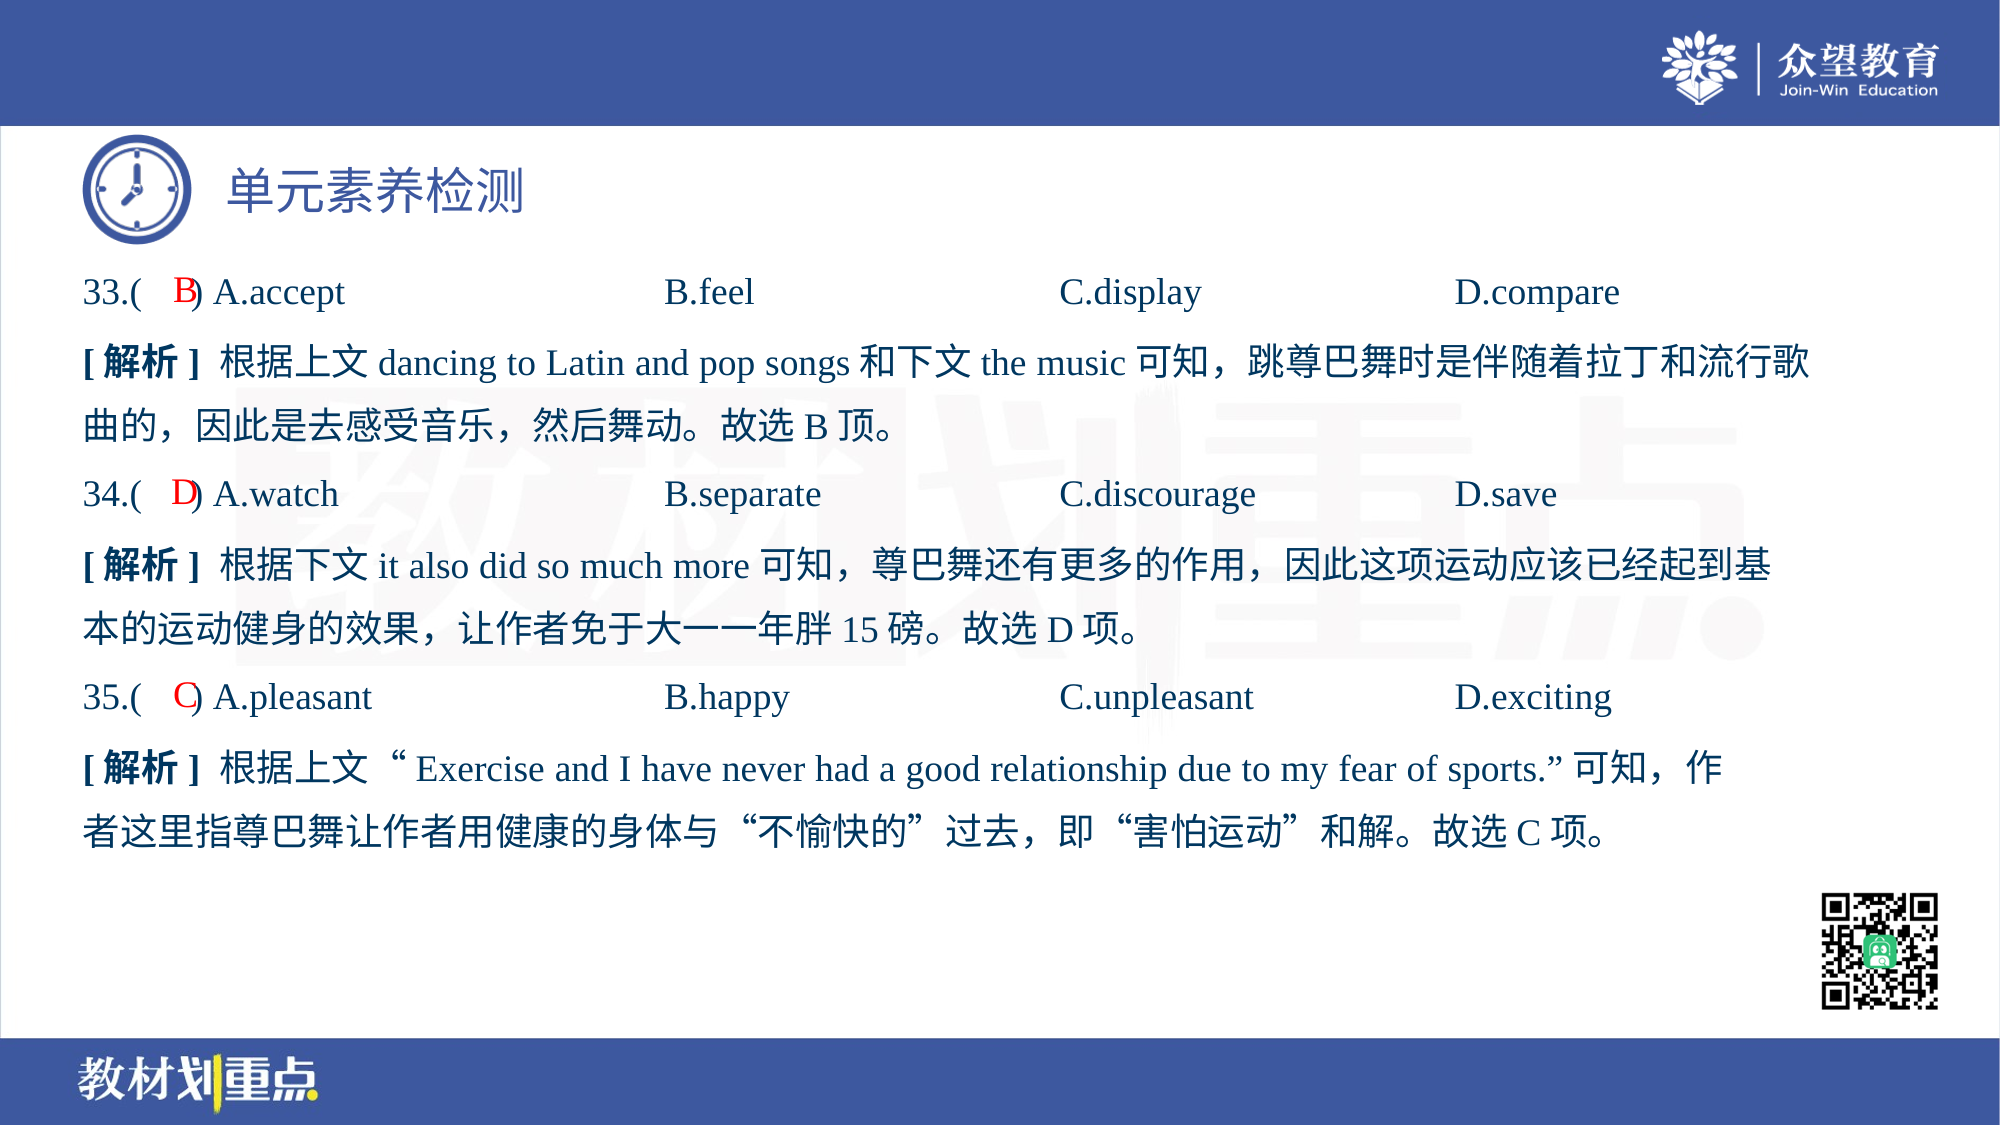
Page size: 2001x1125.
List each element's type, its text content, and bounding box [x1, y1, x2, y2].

text_box [解析] 根据上文“Exercise and I have never had a good relationship due to my fear of sports.”可知，作 者这里指尊巴舞让作者用健康的身体与“不愉快的”过去，即“害怕运动”和解。故选C项。 [82, 720, 1817, 847]
text_box C [159, 650, 212, 709]
text_box B [159, 245, 212, 304]
picture [0, 0, 2000, 1125]
text_box [解析] 根据下文it also did so much more可知，尊巴舞还有更多的作用，因此这项运动应该已经起到基 本的运动健身的效果，让作者免于大一一年胖15磅。故选D项。 [82, 516, 1817, 644]
text_box 35.( ) A.pleasant B.happy C.unpleasant D.exciting [82, 652, 1817, 711]
text_box [解析] 根据上文dancing to Latin and pop songs和下文the music可知，跳尊巴舞时是伴随着拉丁和流行歌 曲的，因此是去感受音乐，然后舞动。故选B顶。 [82, 313, 1817, 441]
text_box 34.( ) A.watch B.separate C.discourage D.save [82, 449, 1817, 508]
text_box 33.( ) A.accept B.feel C.display D.compare [82, 247, 1817, 306]
text_box D [157, 447, 212, 506]
